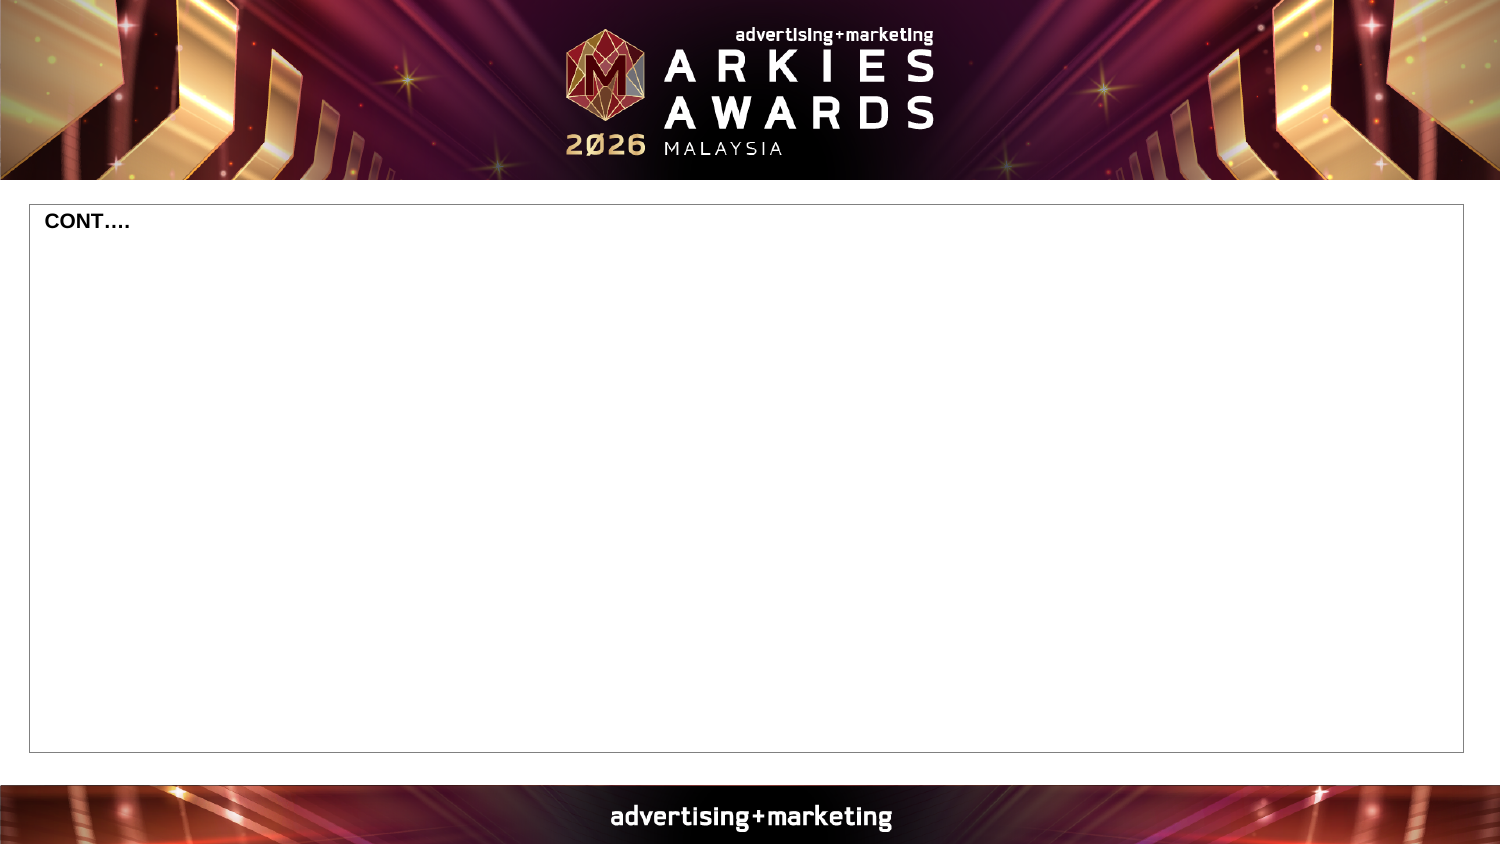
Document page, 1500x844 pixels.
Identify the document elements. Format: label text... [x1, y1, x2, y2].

picture [0, 0, 1500, 844]
table_header CONT…. [30, 205, 1463, 752]
